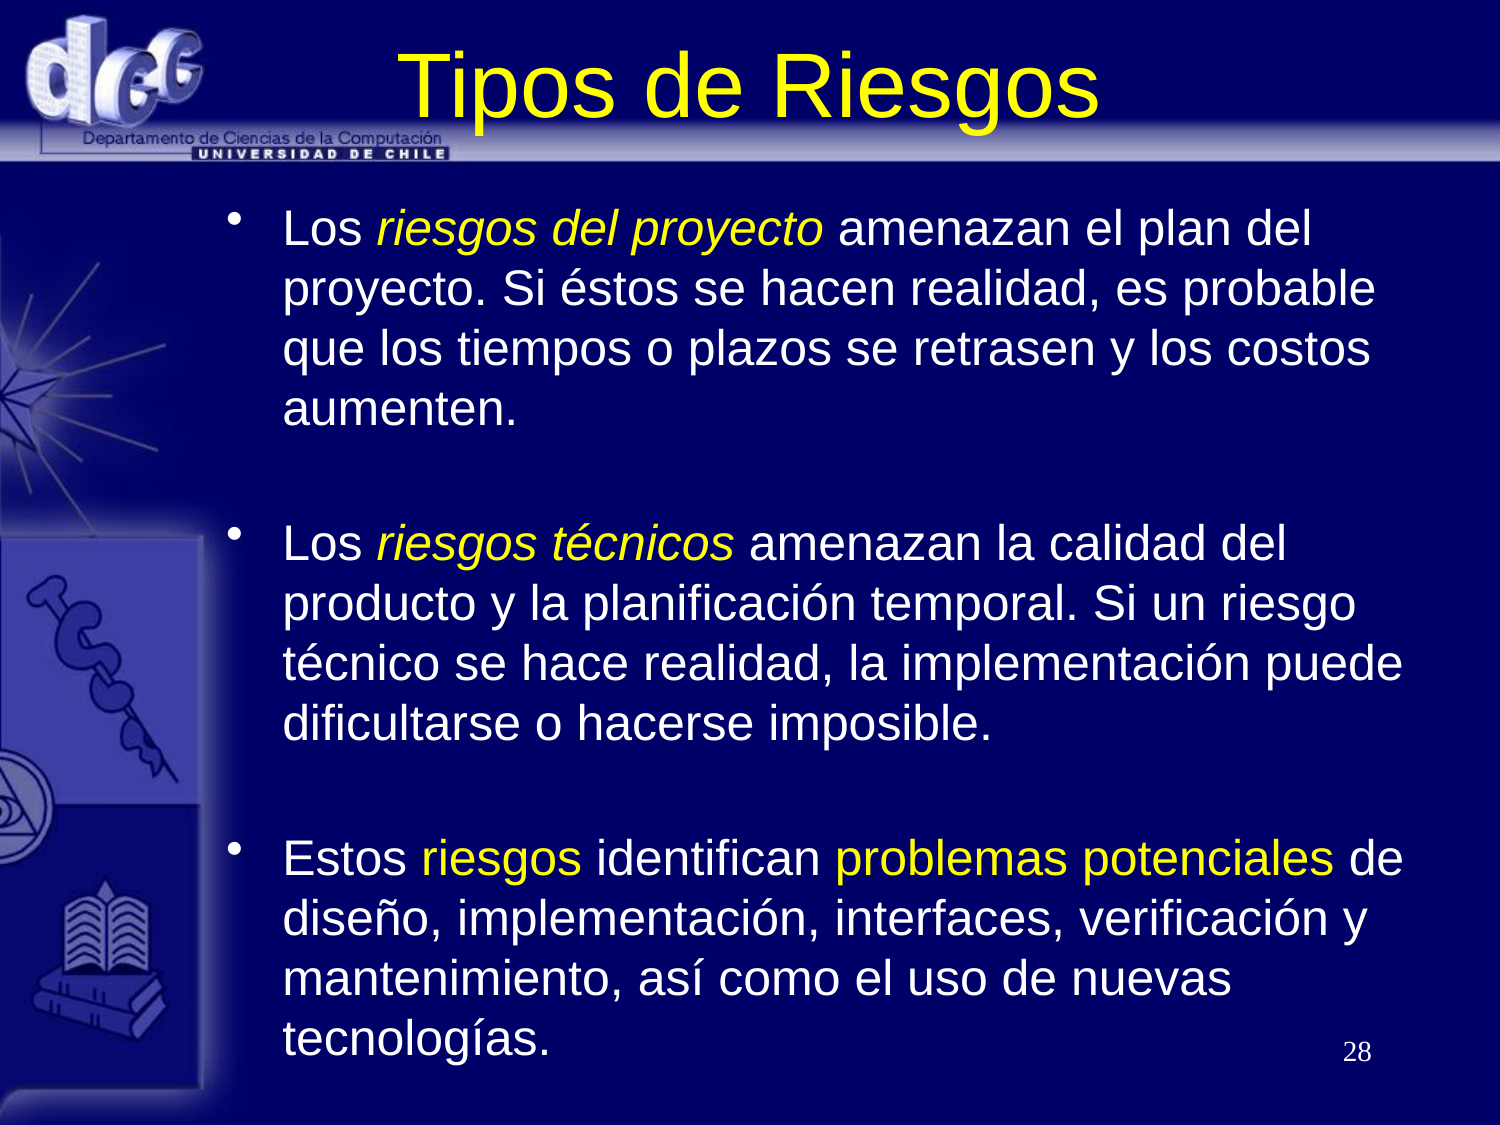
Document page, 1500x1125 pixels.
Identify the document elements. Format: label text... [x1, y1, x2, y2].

picture [0, 0, 1500, 1125]
list Los riesgos del proyecto amenazan el plan del proyecto. Si éstos se hacen realidad, es probable que los tiempos o plazos se retrasen y los costos aumenten. Los riesgos técnicos amenazan la calidad del producto y la planificación temporal. Si un riesgo técnico se hace realidad, la implementación puede dificultarse o hacerse imposible. Estos riesgos identifican problemas potenciales de diseño, implementación, interfaces, verificación y mantenimiento, así como el uso de nuevas tecnologías. [210, 187, 1466, 1102]
slide_number 28 [1074, 1024, 1388, 1101]
title Tipos de Riesgos [112, 0, 1388, 163]
